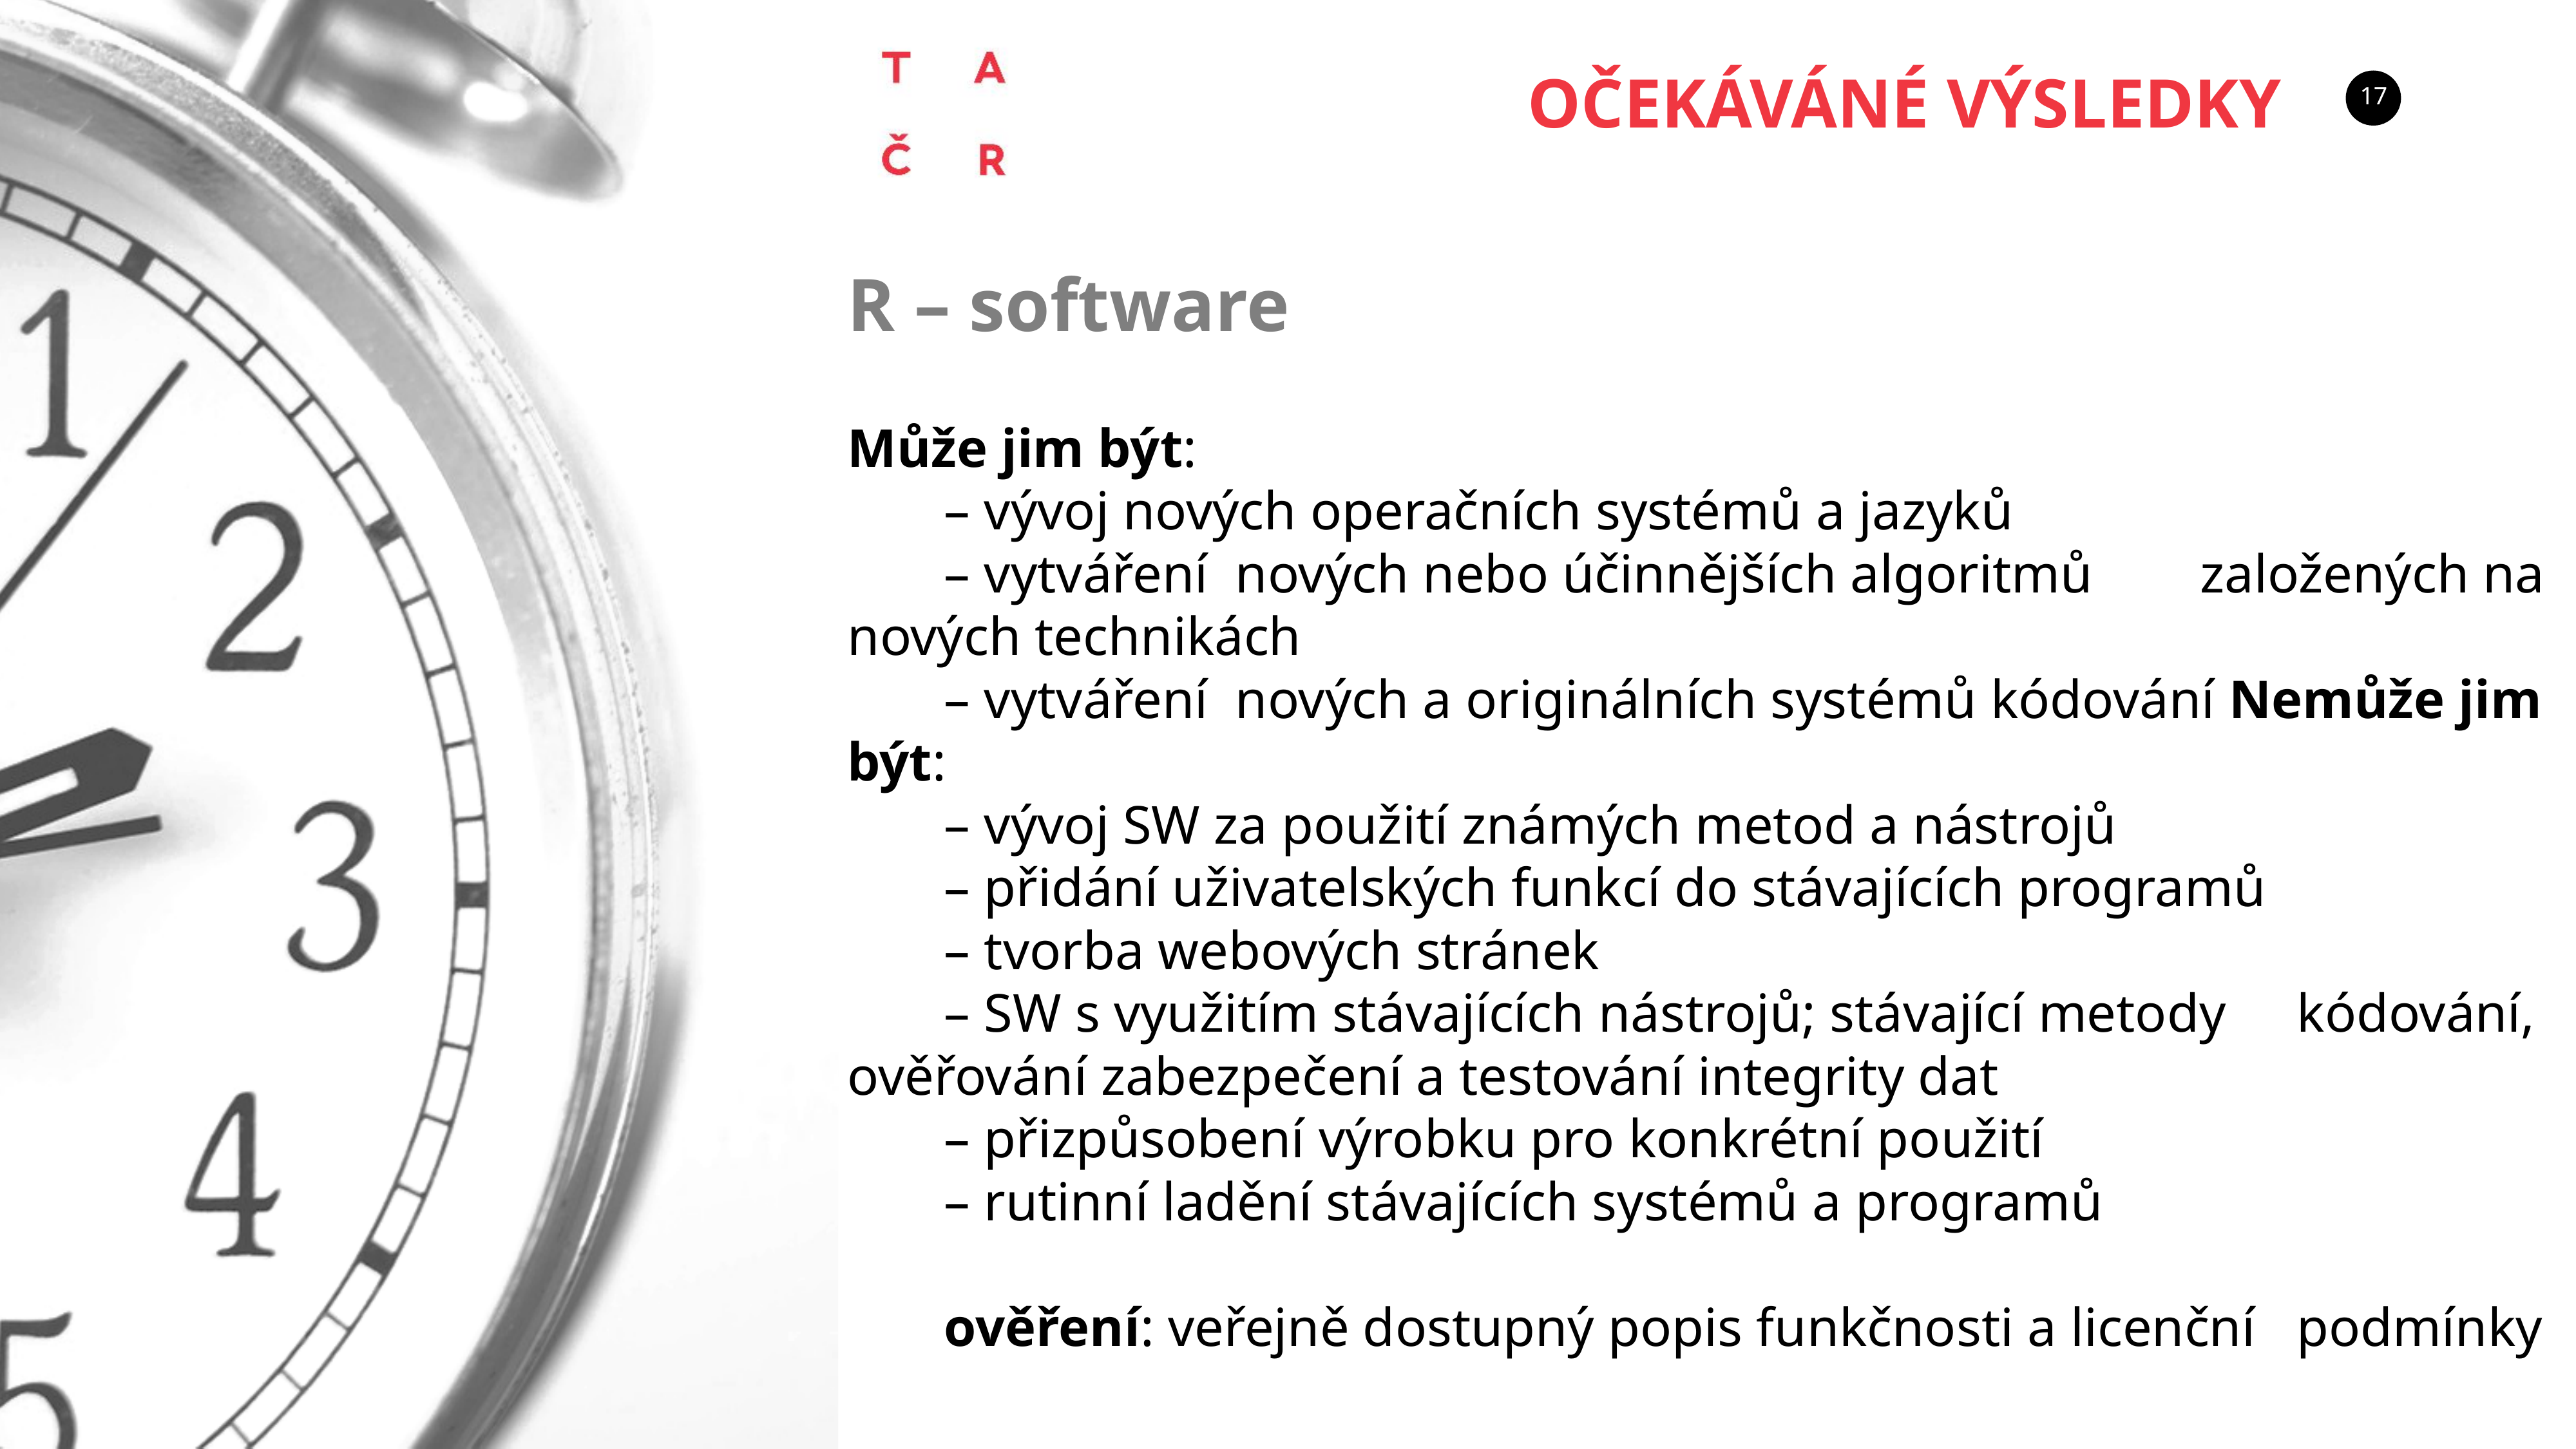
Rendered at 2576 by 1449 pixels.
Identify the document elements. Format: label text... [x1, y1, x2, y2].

text_box OČEKÁVÁNÉ VÝSLEDKY [1518, 56, 2291, 146]
picture [0, 0, 1058, 1449]
text_box Může jim být: – vývoj nových operačních systémů a jazyků – vytváření nových nebo účinnějších algoritmů založených na nových technikách – vytváření nových a originálních systémů kódování Nemůže jim být: – vývoj SW za použití známých metod a nástrojů – přidání uživatelských funkcí do stávajících programů – tvorba webových stránek – SW s využitím stávajících nástrojů; stávající metody kódování, ověřování zabezpečení a testování integrity dat – přizpůsobení výrobku pro konkrétní použití – rutinní ladění stávajících systémů a programů ověření: veřejně dostupný popis funkčnosti a licenční podmínky [839, 410, 2576, 1425]
text_box R – software [839, 254, 2576, 351]
